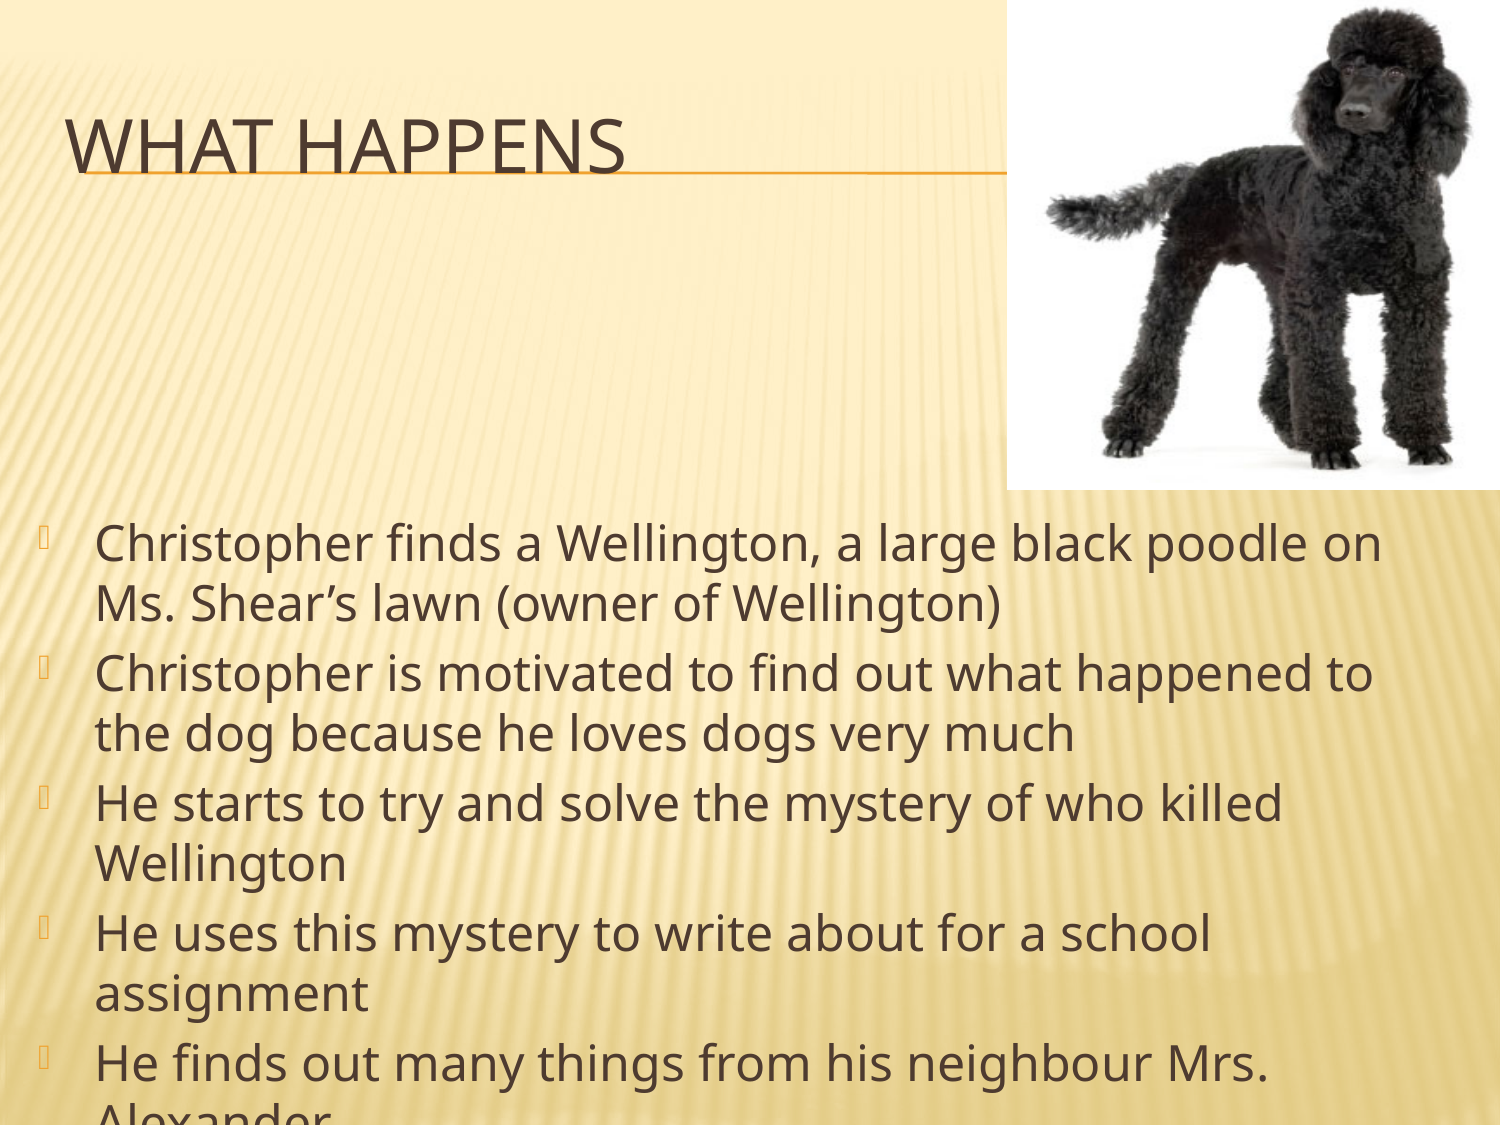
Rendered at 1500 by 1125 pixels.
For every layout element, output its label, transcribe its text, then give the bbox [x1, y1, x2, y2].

list Christopher finds a Wellington, a large black poodle on Ms. Shear’s lawn (owner of Wellington) Christopher is motivated to find out what happened to the dog because he loves dogs very much He starts to try and solve the mystery of who killed Wellington He uses this mystery to write about for a school assignment He finds out many things from his neighbour Mrs. Alexander... [23, 503, 1449, 1125]
title What happens [50, 75, 997, 213]
picture [1007, 0, 1500, 491]
